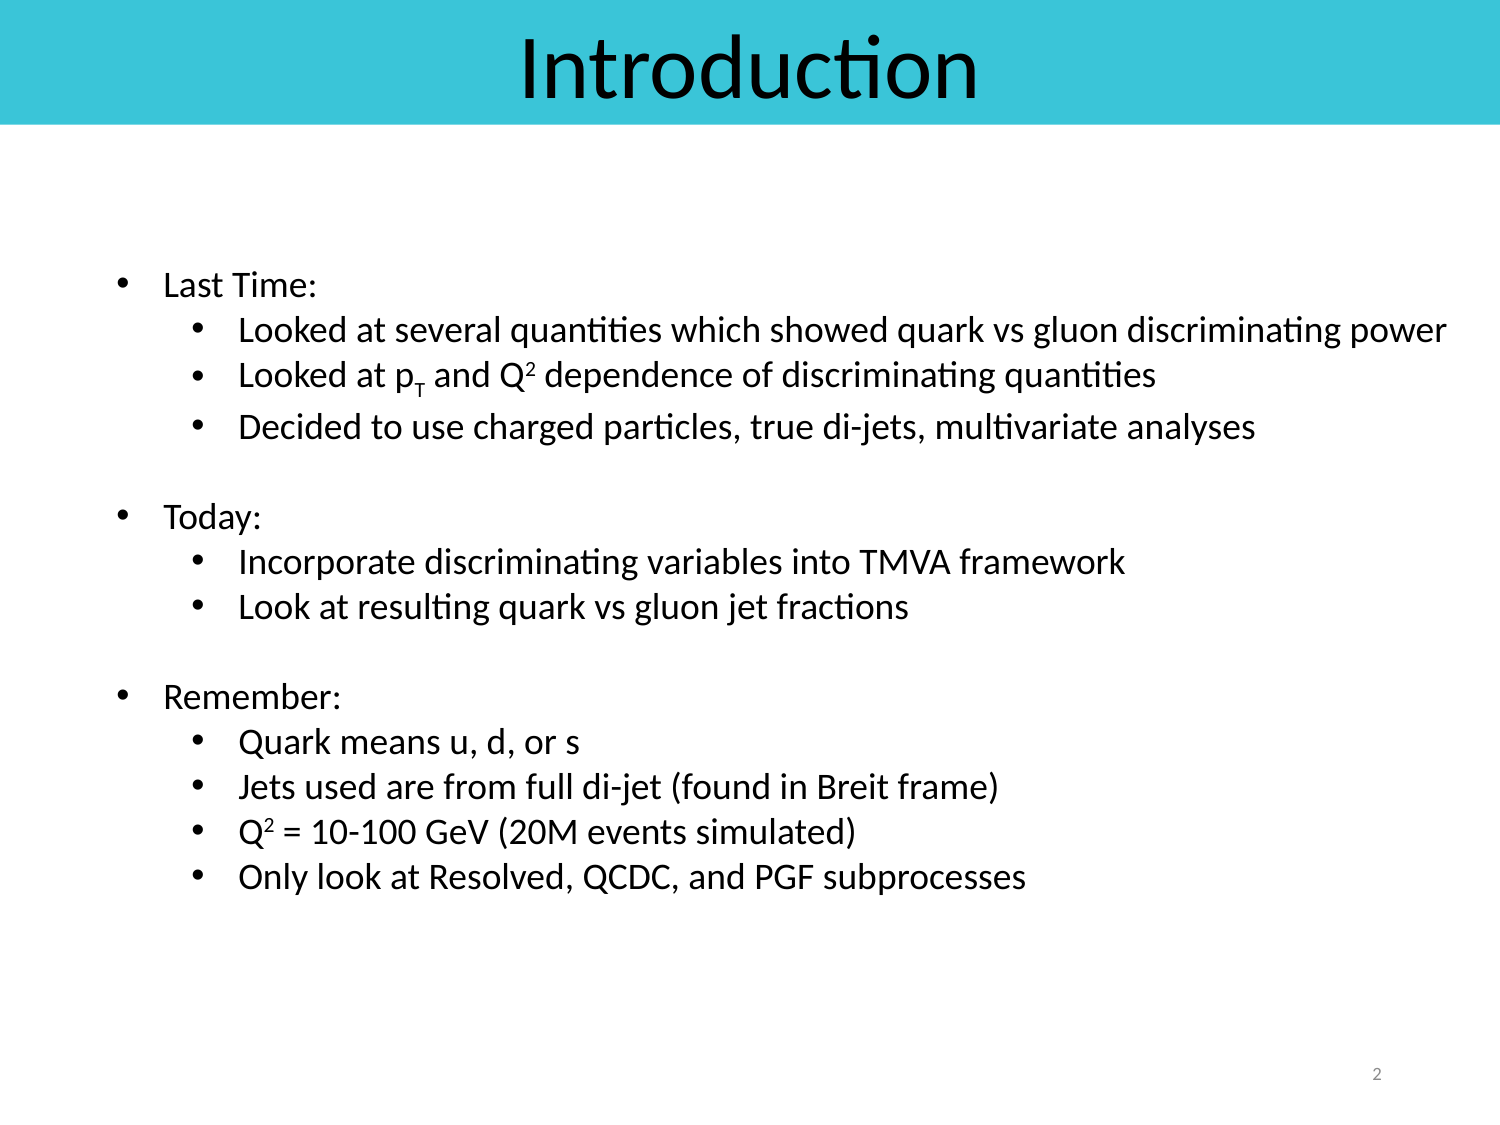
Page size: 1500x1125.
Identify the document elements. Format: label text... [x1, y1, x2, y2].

text_box Introduction [0, 0, 1500, 125]
slide_number 2 [1059, 1042, 1397, 1103]
text_box Last Time: Looked at several quantities which showed quark vs gluon discriminating power Looked at pT and Q2 dependence of discriminating quantities Decided to use charged particles, true di-jets, multivariate analyses Today: Incorporate discriminating variables into TMVA framework Look at resulting quark vs gluon jet fractions Remember: Quark means u, d, or s Jets used are from full di-jet (found in Breit frame) Q2 = 10-100 GeV (20M events simulated) Only look at Resolved, QCDC, and PGF subprocesses [101, 253, 1500, 904]
